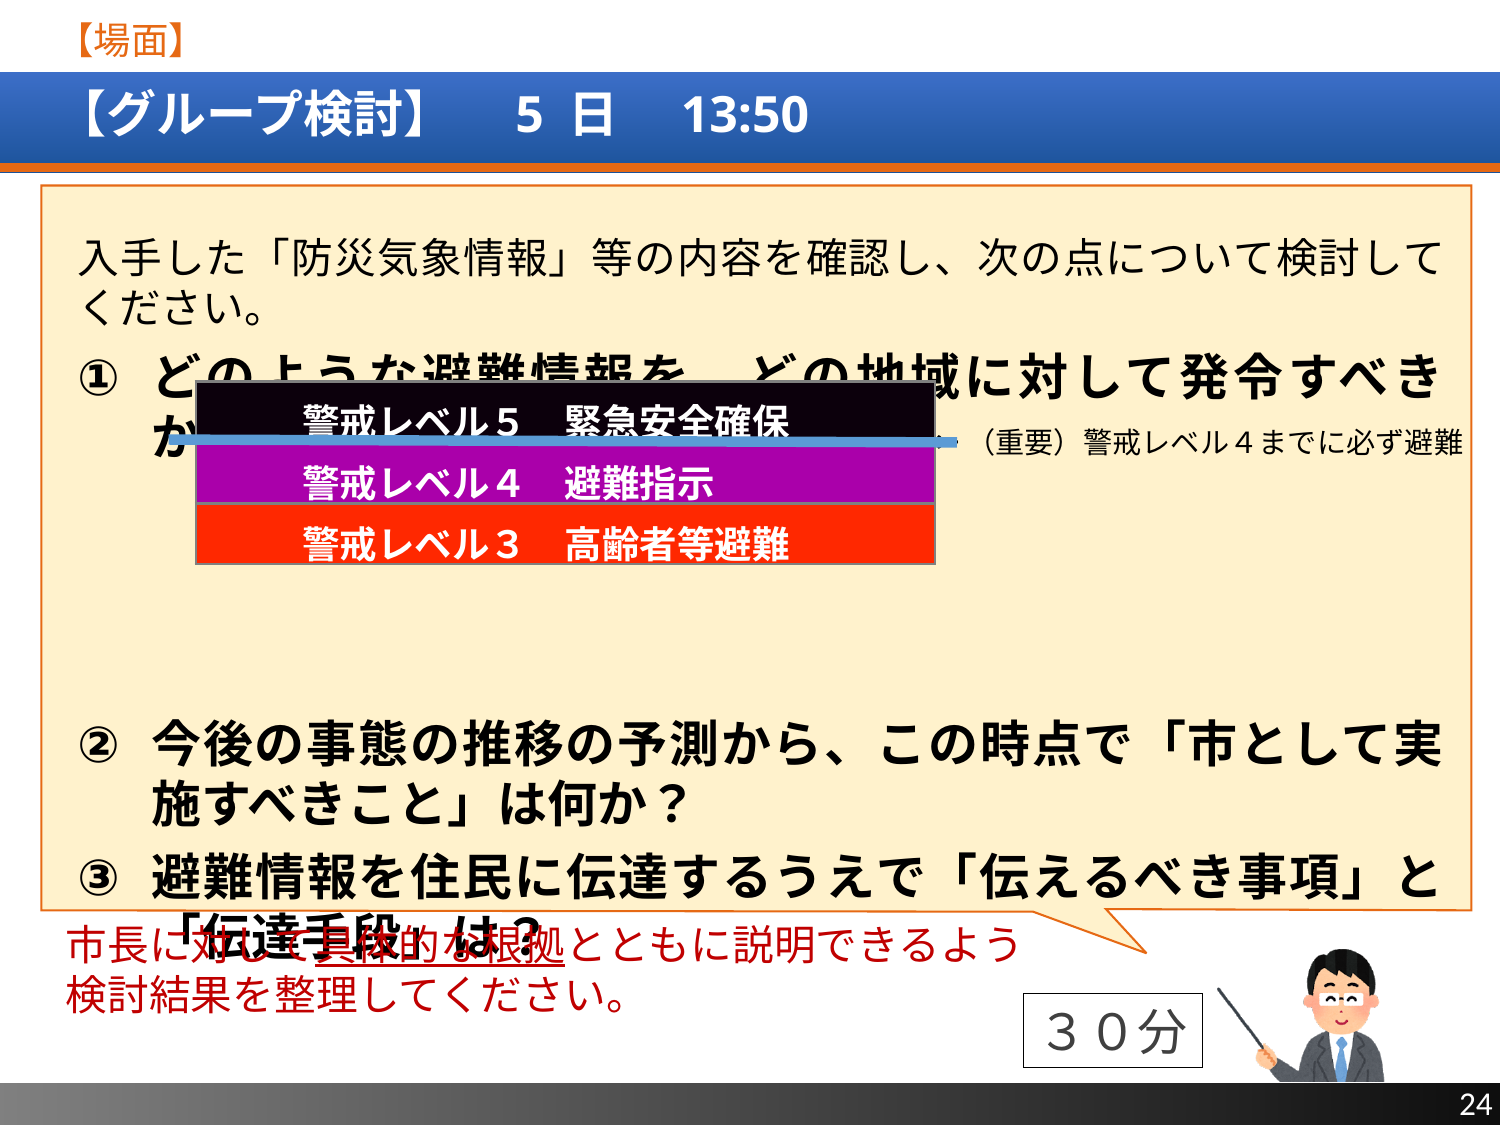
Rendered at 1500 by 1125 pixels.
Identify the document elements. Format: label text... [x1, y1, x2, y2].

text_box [168, 439, 957, 443]
table_cell 警戒レベル３ 高齢者等避難 [197, 505, 934, 563]
picture [1192, 939, 1416, 1082]
text_box ←（重要）警戒レベル４までに必ず避難 [915, 417, 1479, 467]
text_box [40, 184, 1473, 955]
table_cell 警戒レベル４ 避難指示 [197, 445, 934, 502]
text_box ３０分 [1023, 993, 1192, 1068]
list 入手した「防災気象情報」等の内容を確認し、次の点について検討してください。 どのような避難情報を、どの地域に対して発令すべきか？ 今後の事態の推移の予測から、この時点で「市として実施すべきこと」は何か？ 避難情報を住民に伝達するうえで「伝えるべき事項」と「伝達手段」は？ [62, 224, 1459, 872]
slide_number 24 [1170, 1072, 1500, 1125]
text_box 市長に対して具体的な根拠とともに説明できるよう 検討結果を整理してください。 [50, 911, 1062, 1027]
list 【場面】 [41, 14, 1336, 60]
table_header 警戒レベル５ 緊急安全確保 [197, 383, 934, 437]
title 【グループ検討】 5 日 13:50 [41, 60, 1336, 173]
